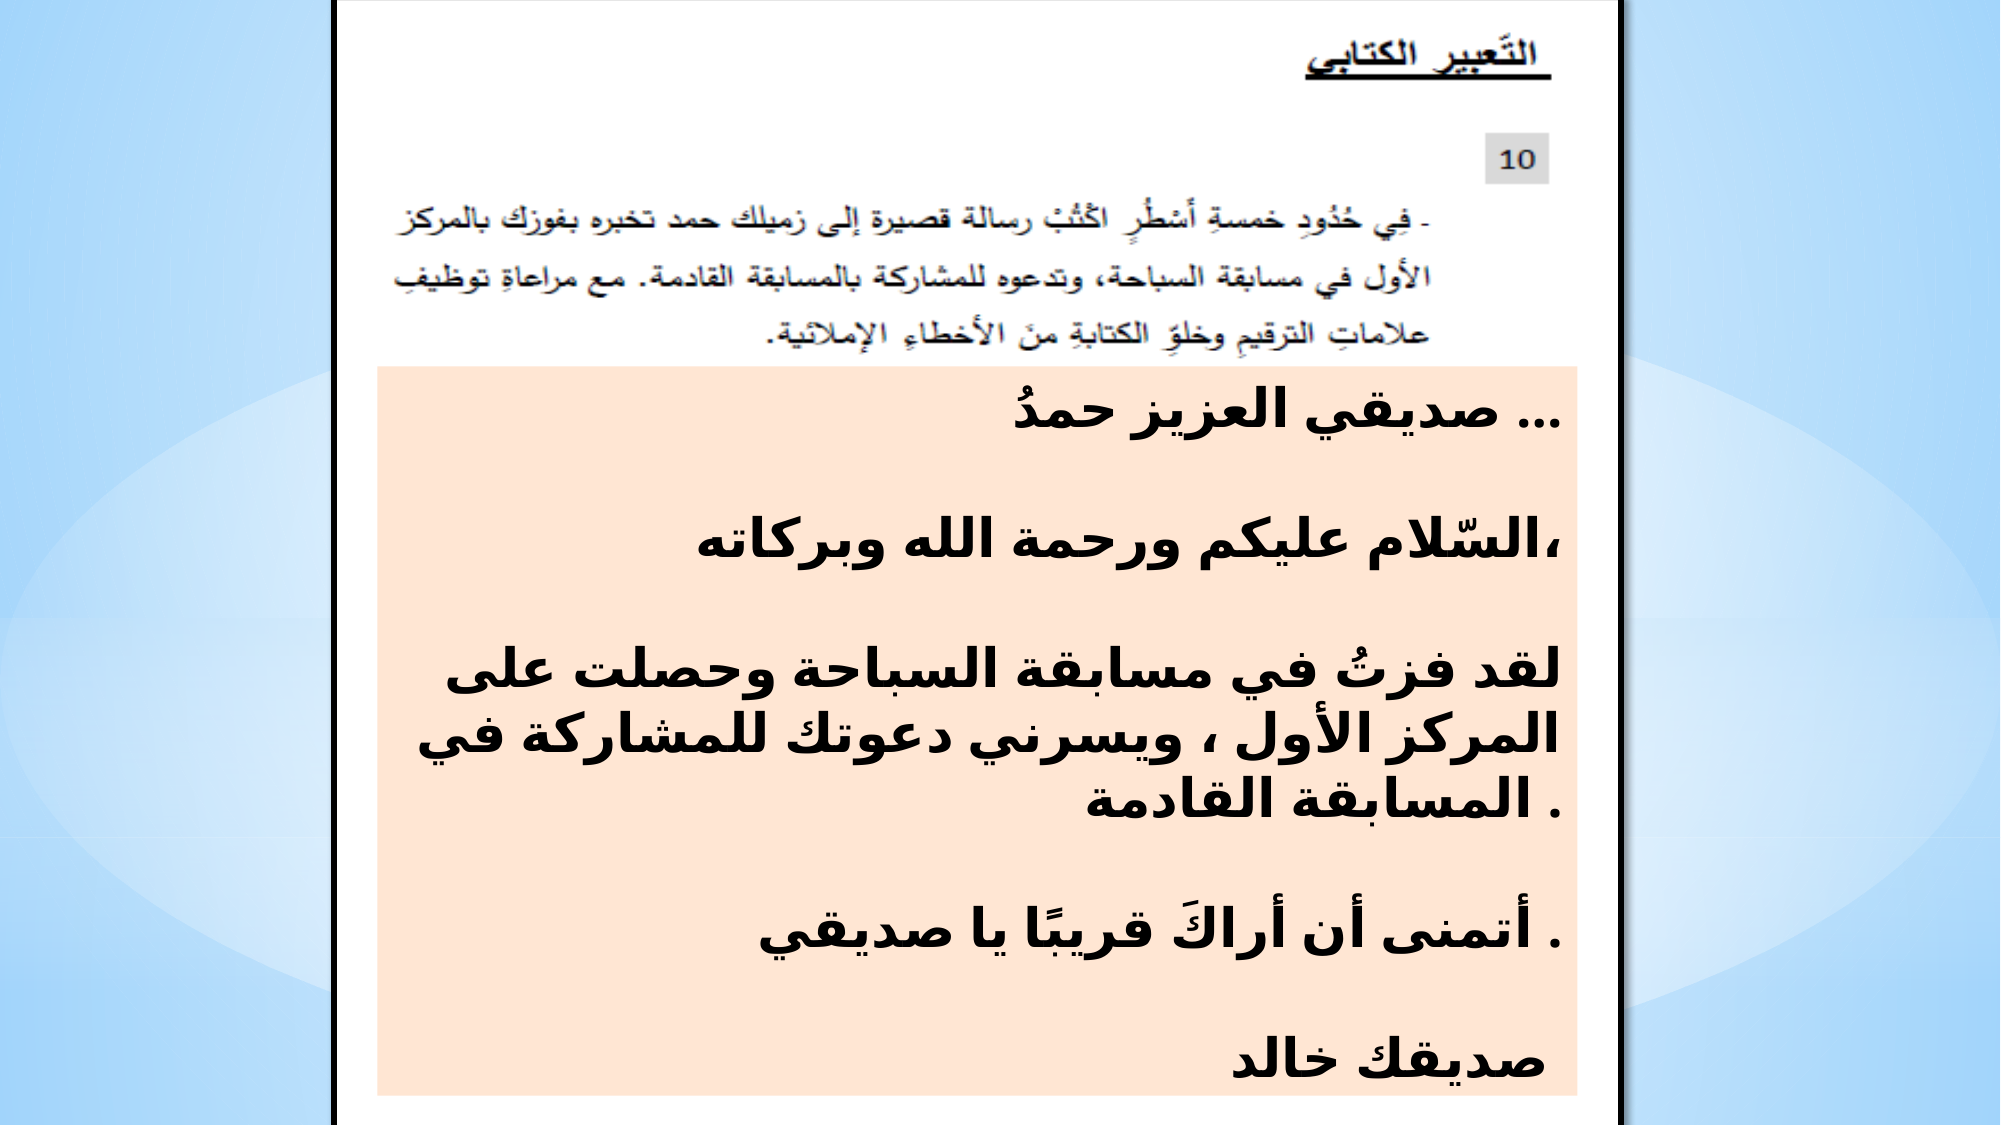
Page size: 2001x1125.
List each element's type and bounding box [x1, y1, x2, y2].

picture [336, 0, 1619, 1125]
